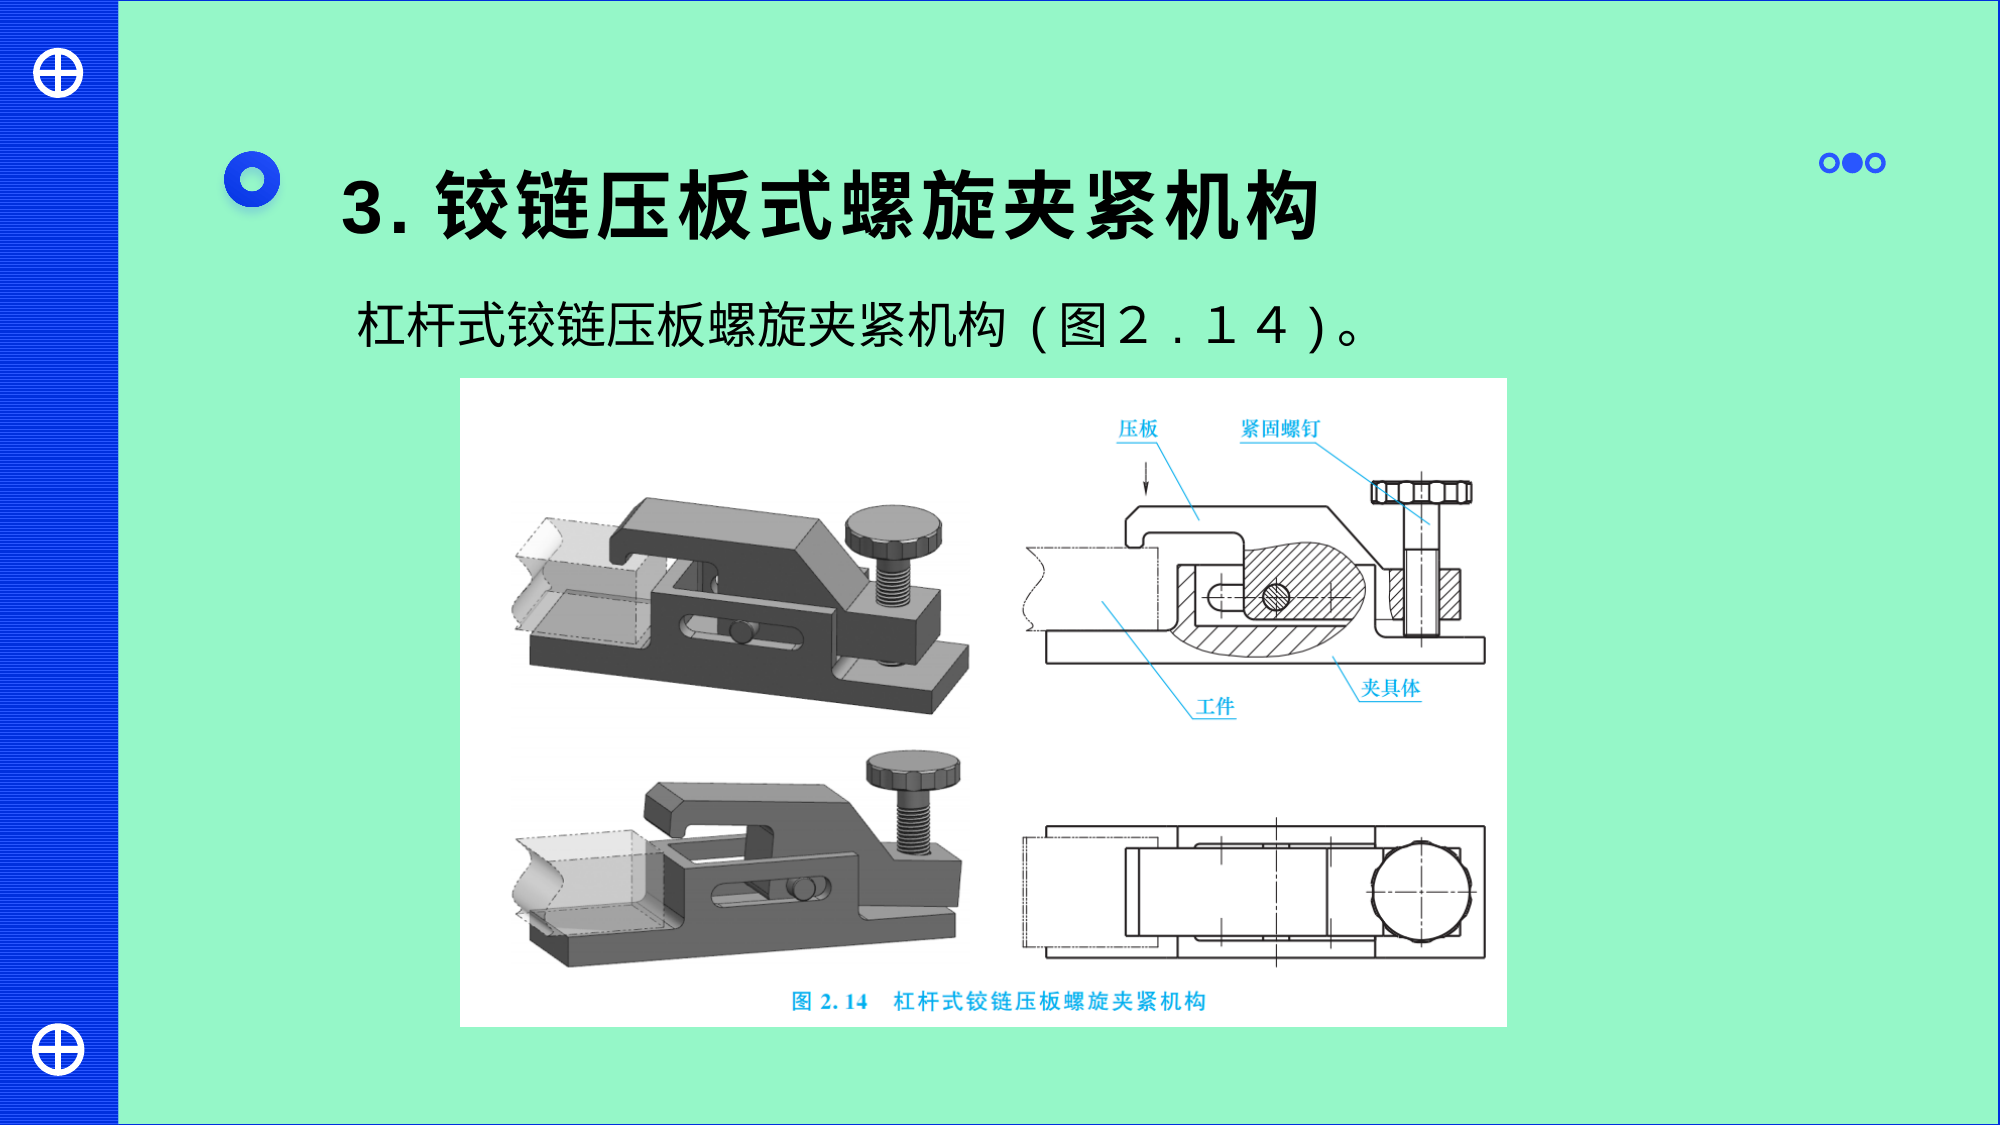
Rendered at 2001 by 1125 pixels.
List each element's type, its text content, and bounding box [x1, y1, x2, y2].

text_box [33, 1025, 83, 1074]
text_box 杠杆式铰链压板螺旋夹紧机构 (图２.１４)。 [218, 256, 1830, 362]
text_box 3.铰链压板式螺旋夹紧机构 [218, 135, 1506, 256]
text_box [1819, 152, 1886, 174]
picture [460, 378, 1507, 1027]
text_box [0, 0, 119, 1125]
text_box [35, 49, 82, 96]
